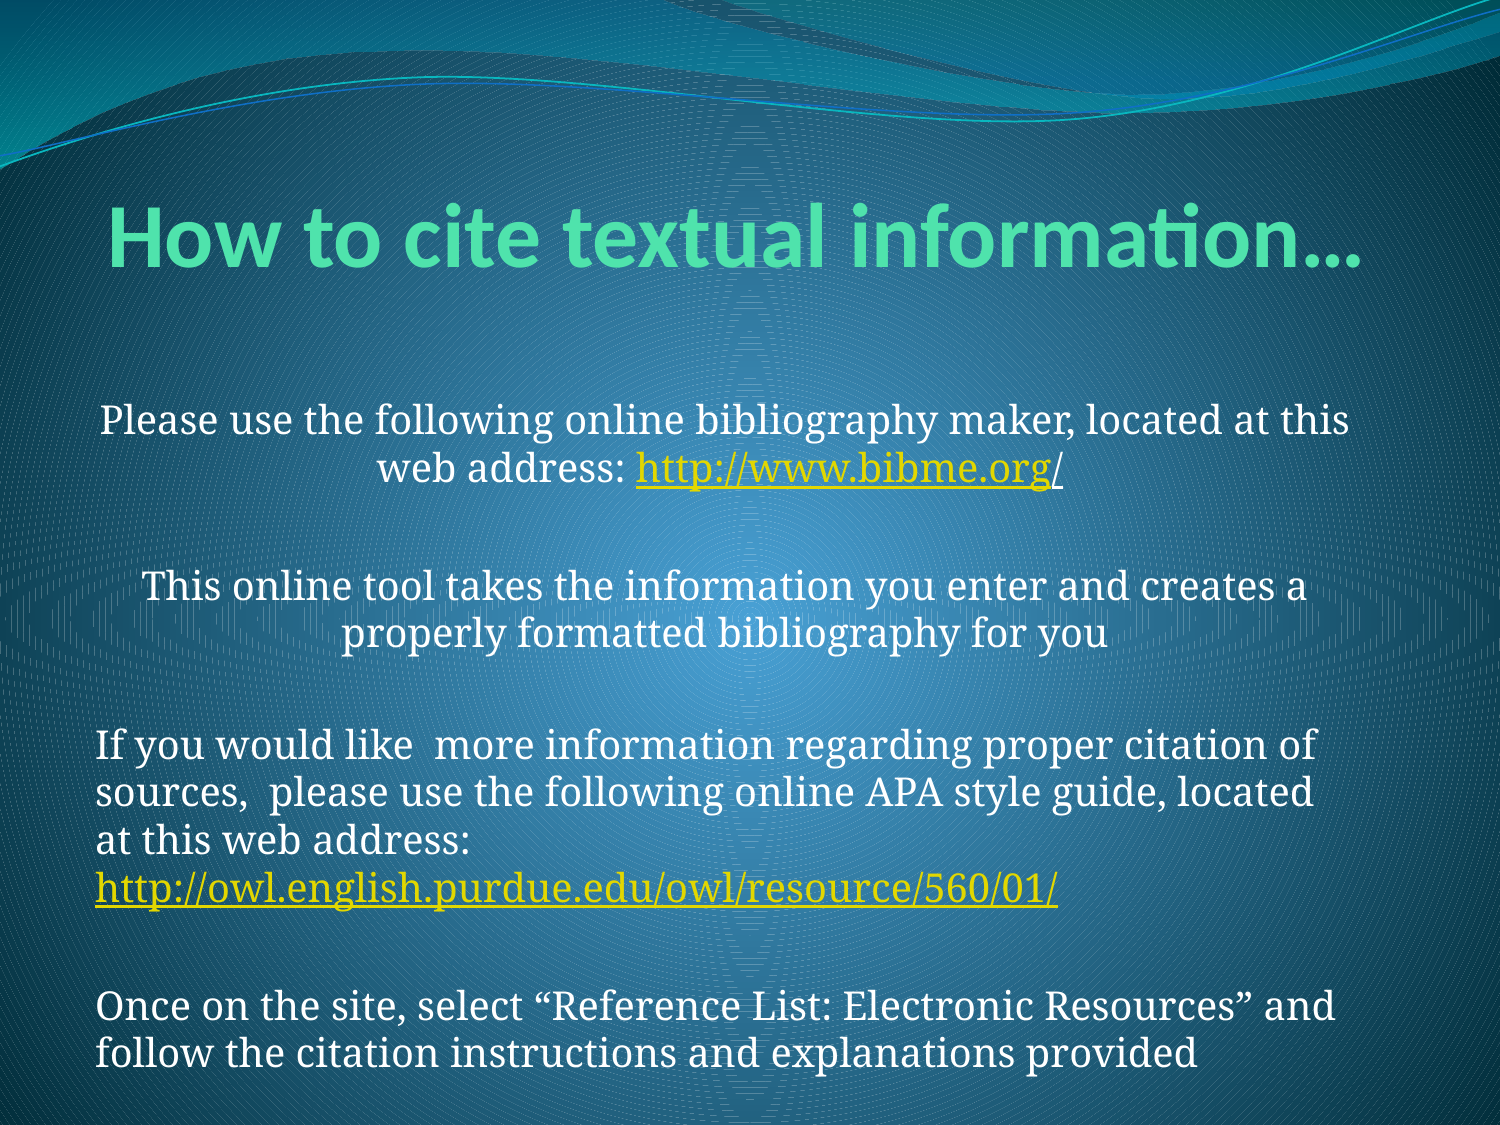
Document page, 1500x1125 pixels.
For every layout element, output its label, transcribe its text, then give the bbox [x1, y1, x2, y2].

list Please use the following online bibliography maker, located at this web address: http://www.bibme.org/ This online tool takes the information you enter and creates a properly formatted bibliography for you If you would like more information regarding proper citation of sources, please use the following online APA style guide, located at this web address: http://owl.english.purdue.edu/owl/resource/560/01/ Once on the site, select “Reference List: Electronic Resources” and follow the citation instructions and explanations provided [87, 387, 1363, 1088]
title How to cite textual information… [99, 62, 1375, 286]
